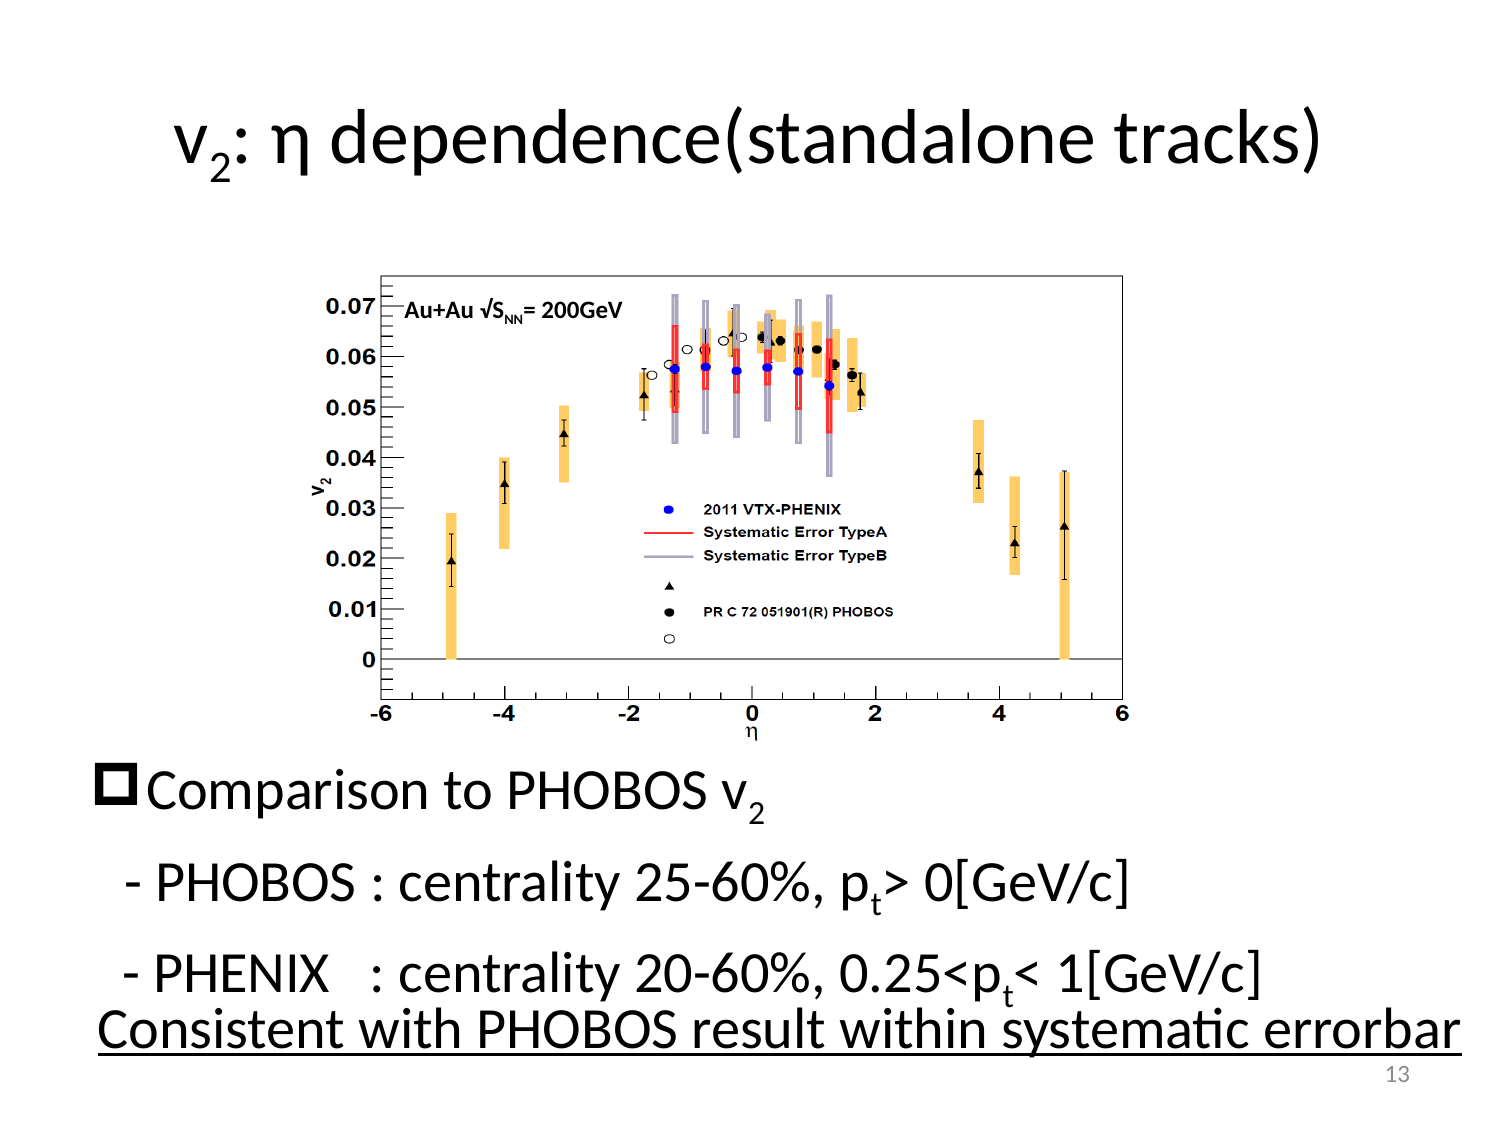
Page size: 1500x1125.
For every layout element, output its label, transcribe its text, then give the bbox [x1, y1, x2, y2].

title v2: η dependence(standalone tracks) [75, 45, 1425, 233]
text_box Consistent with PHOBOS result within systematic errorbar [82, 983, 1500, 1068]
picture [301, 272, 1134, 744]
list Comparison to PHOBOS v2 - PHOBOS : centrality 25-60%, pt> 0[GeV/c] - PHENIX : centrality 20-60%, 0.25<pt< 1[GeV/c] [75, 743, 1478, 946]
slide_number 13 [1074, 1068, 1425, 1103]
